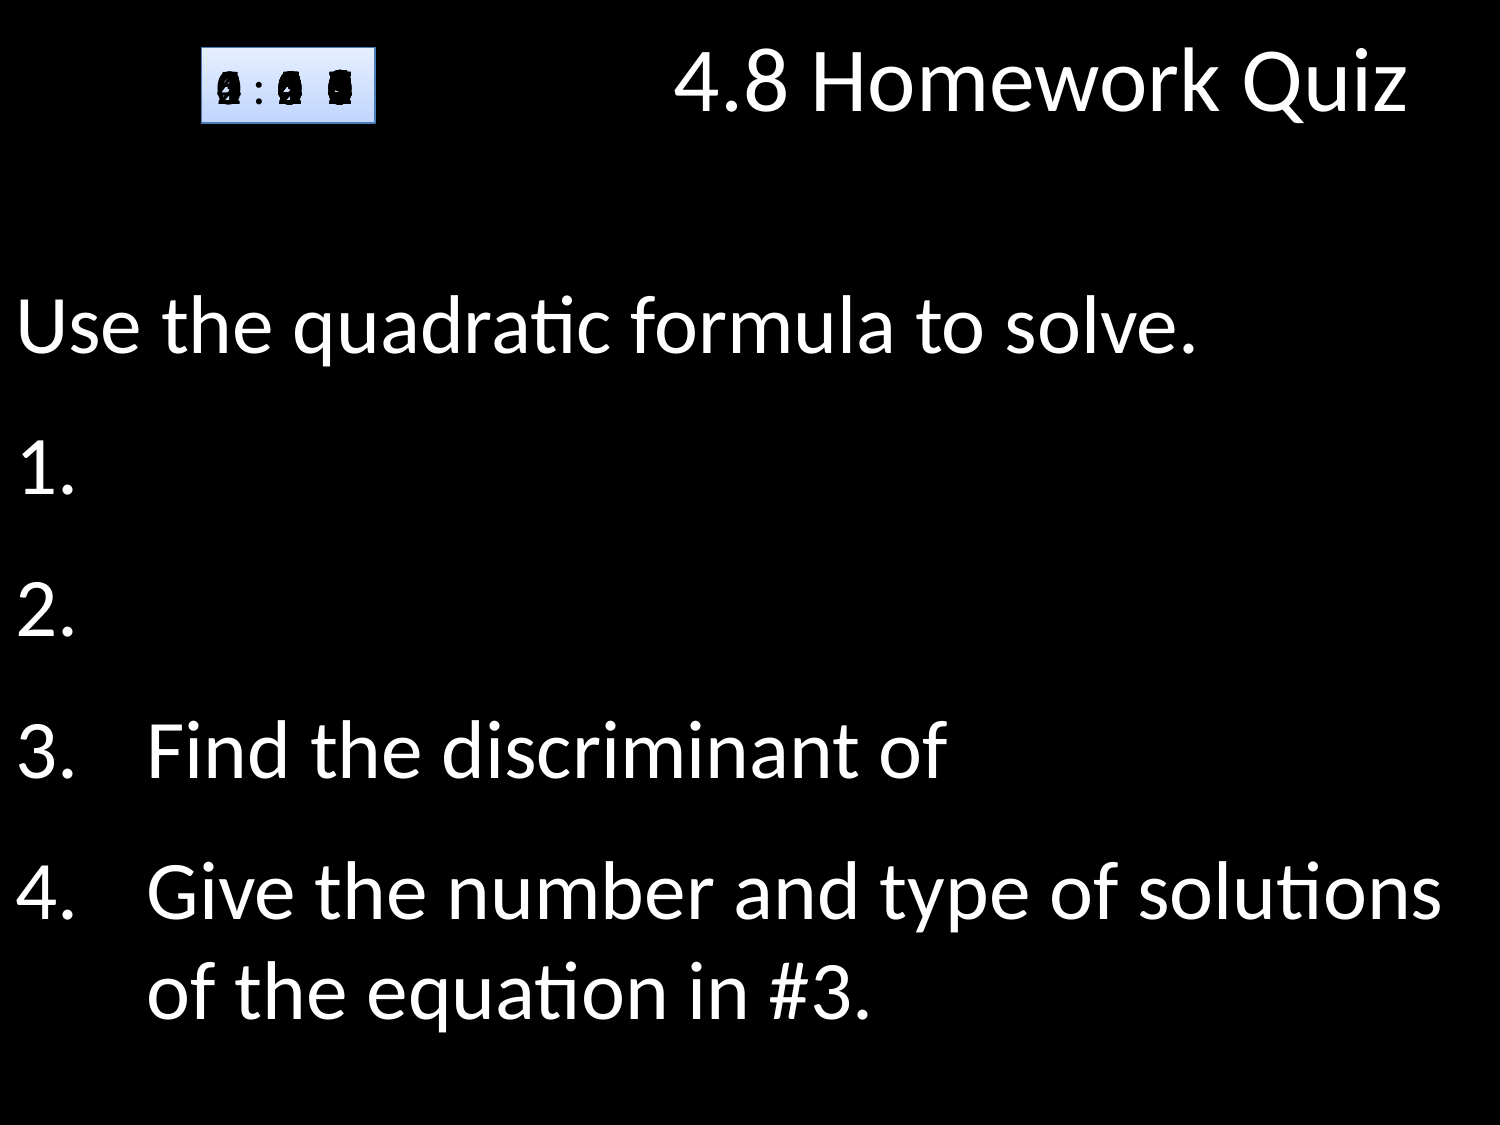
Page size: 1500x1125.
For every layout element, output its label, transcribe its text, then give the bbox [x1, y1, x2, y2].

text_box 0 [262, 47, 312, 123]
text_box 0 [201, 47, 252, 123]
text_box [201, 47, 376, 124]
text_box 9 [312, 47, 363, 123]
title 4.8 Homework Quiz [75, 0, 1425, 150]
text_box : [252, 47, 262, 123]
